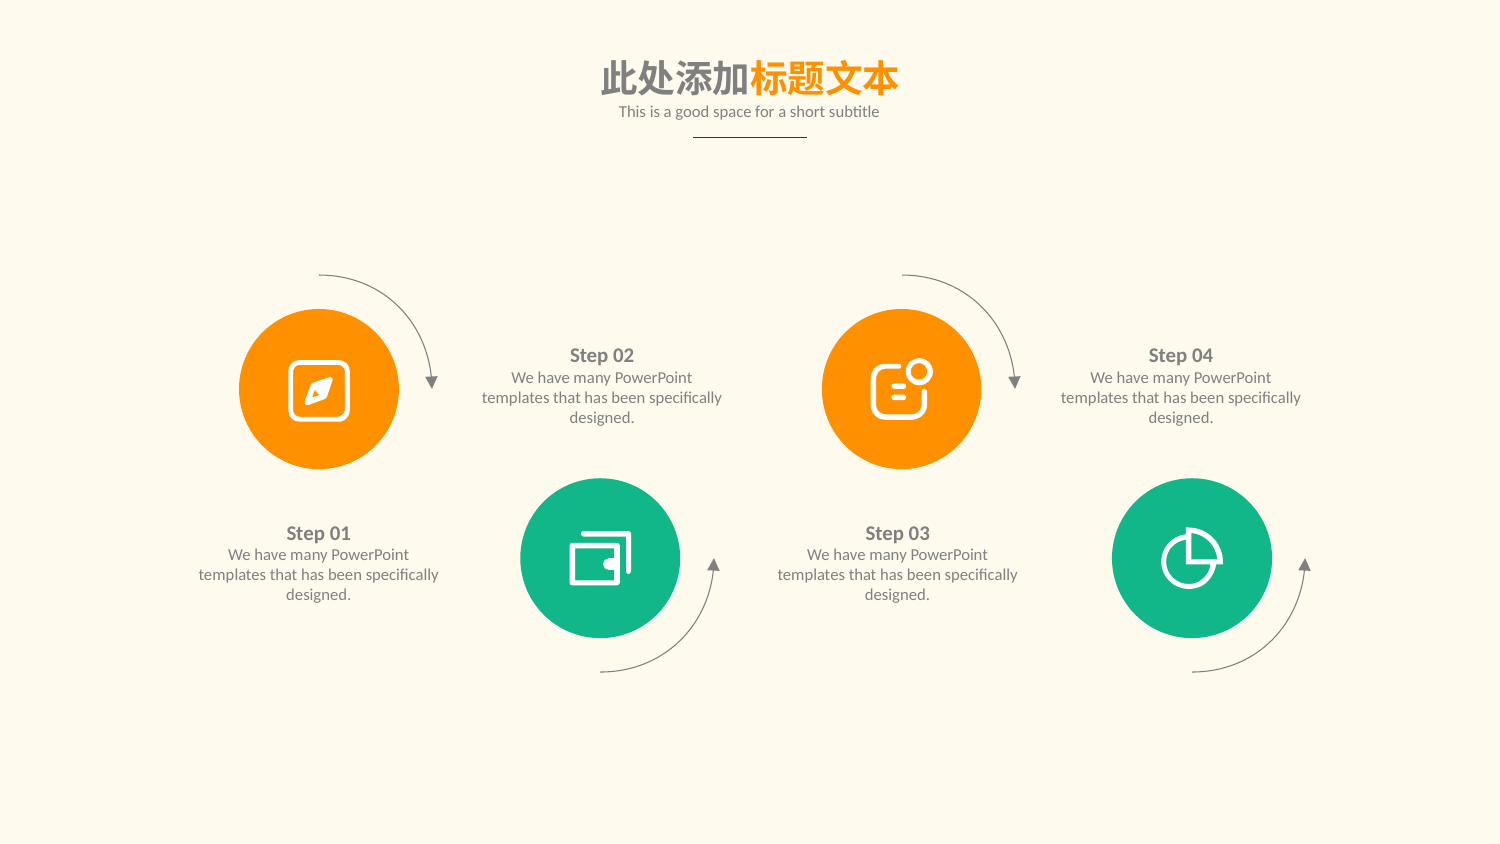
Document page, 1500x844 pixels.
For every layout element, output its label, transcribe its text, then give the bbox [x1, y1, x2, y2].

text_box [318, 274, 438, 389]
text_box [1111, 478, 1273, 639]
text_box This is a good space for a short subtitle [603, 93, 895, 128]
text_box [870, 357, 933, 421]
text_box [600, 558, 720, 673]
text_box Step 01 We have many PowerPoint templates that has been specifically designed. [194, 519, 443, 605]
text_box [569, 530, 632, 586]
text_box Step 03 We have many PowerPoint templates that has been specifically designed. [773, 519, 1022, 605]
text_box [520, 478, 681, 639]
text_box [902, 274, 1021, 389]
text_box [1191, 558, 1311, 673]
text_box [288, 359, 350, 422]
text_box 此处添加标题文本 [585, 47, 915, 108]
text_box Step 04 We have many PowerPoint templates that has been specifically designed. [1056, 342, 1306, 427]
text_box [821, 308, 982, 470]
text_box Step 02 We have many PowerPoint templates that has been specifically designed. [478, 342, 727, 427]
text_box [1161, 527, 1223, 589]
text_box [238, 308, 399, 470]
